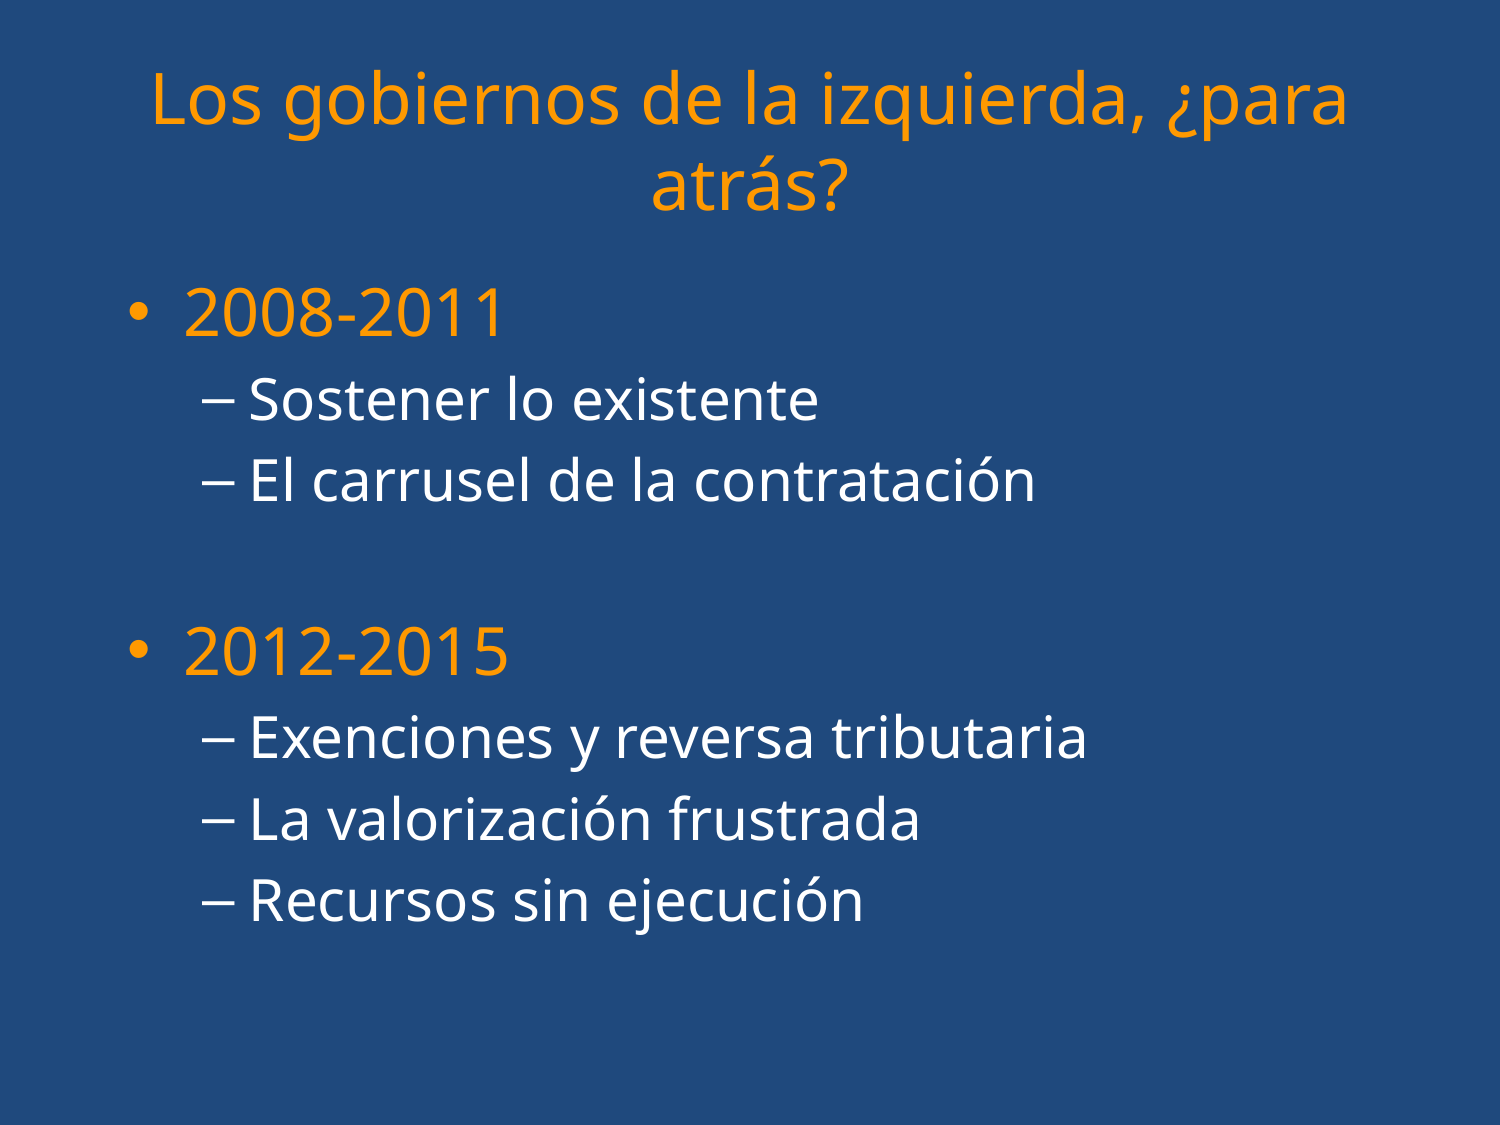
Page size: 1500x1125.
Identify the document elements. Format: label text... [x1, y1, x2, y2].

title Los gobiernos de la izquierda, ¿para atrás? [75, 45, 1425, 233]
list 2008-2011 Sostener lo existente El carrusel de la contratación 2012-2015 Exenciones y reversa tributaria La valorización frustrada Recursos sin ejecución [112, 262, 1376, 1005]
